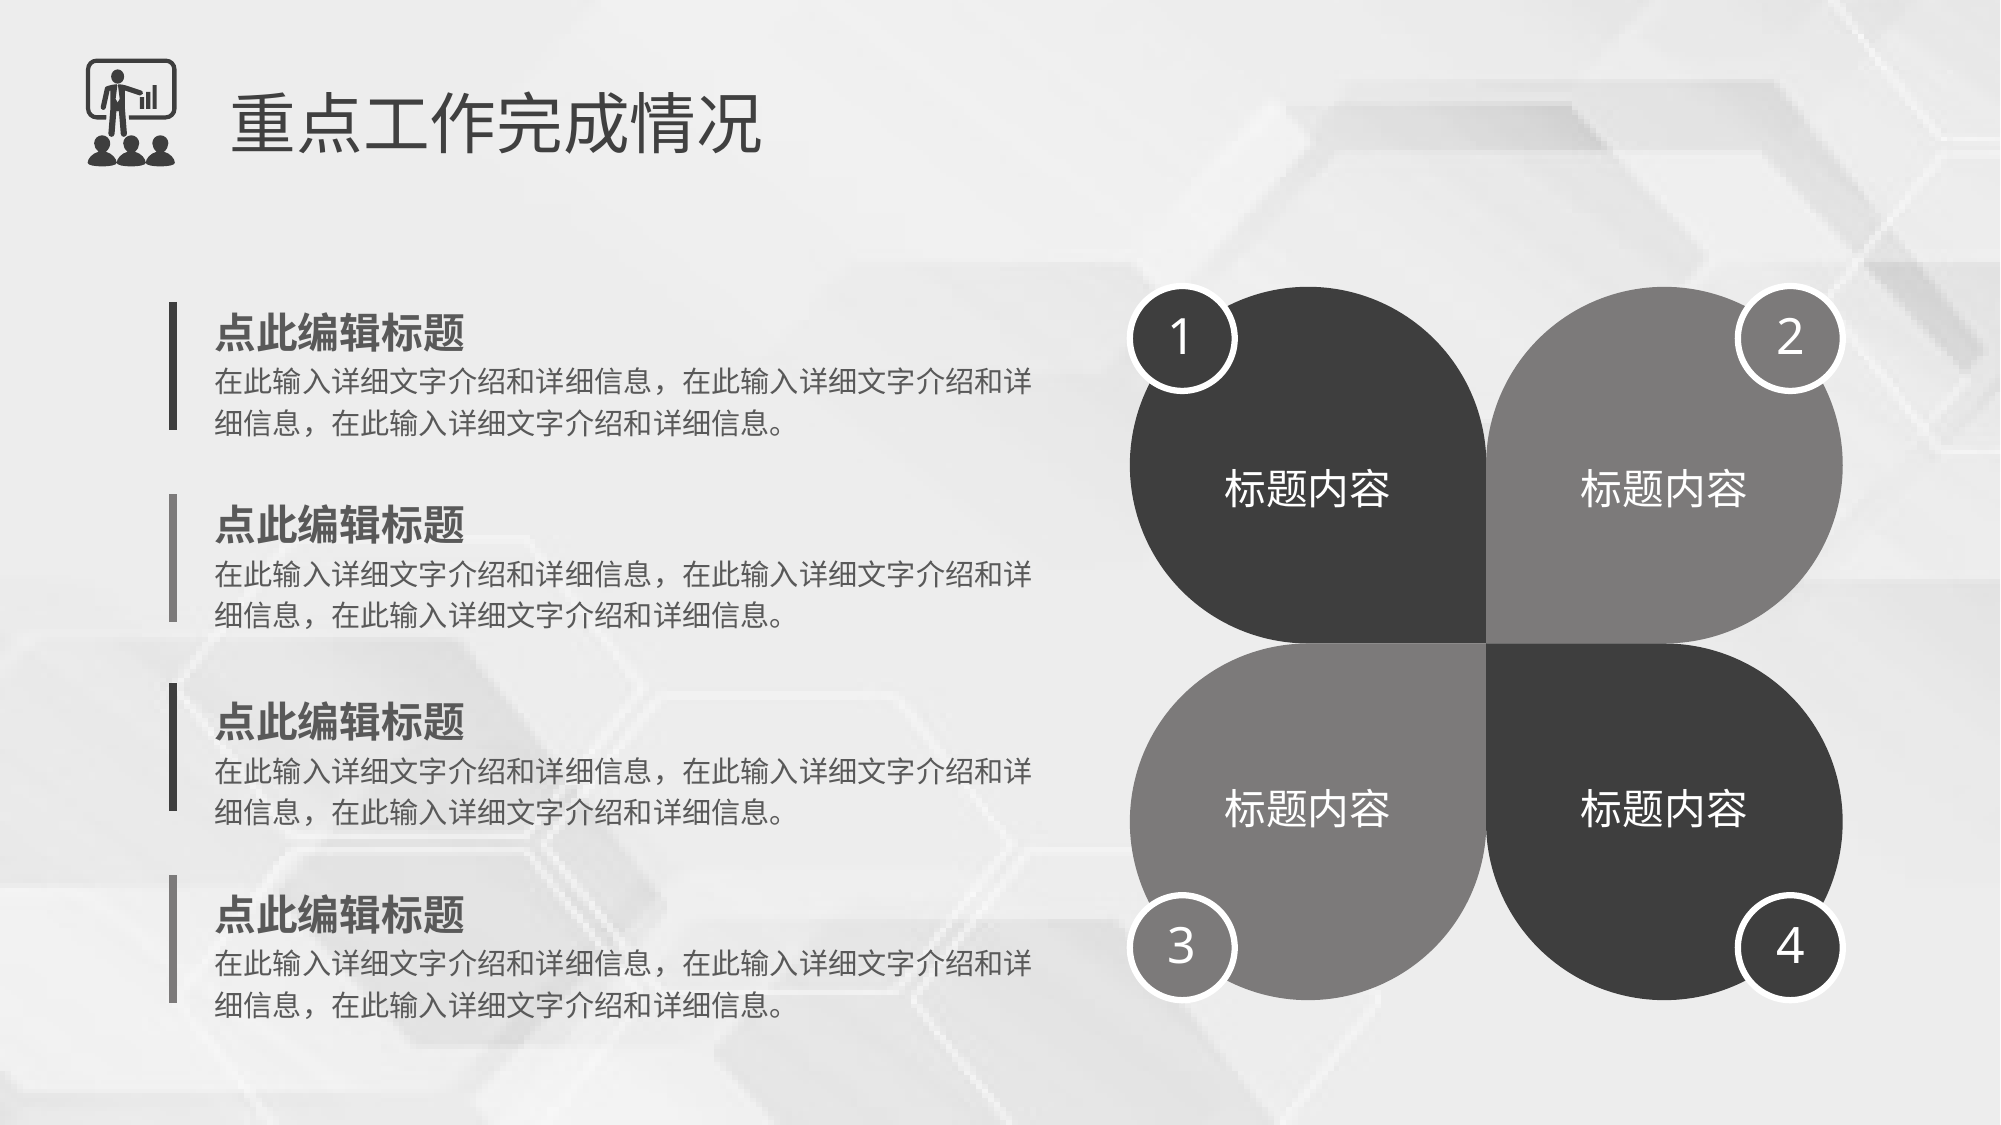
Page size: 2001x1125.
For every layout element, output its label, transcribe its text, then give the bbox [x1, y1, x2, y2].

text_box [1129, 643, 1486, 1001]
picture [0, 0, 2001, 1125]
text_box 点此编辑标题 在此输入详细文字介绍和详细信息，在此输入详细文字介绍和详细信息，在此输入详细文字介绍和详细信息。 [199, 861, 1068, 1035]
text_box 重点工作完成情况 [214, 49, 818, 194]
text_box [1486, 643, 1843, 1001]
text_box 点此编辑标题 在此输入详细文字介绍和详细信息，在此输入详细文字介绍和详细信息，在此输入详细文字介绍和详细信息。 [199, 471, 1068, 645]
text_box 点此编辑标题 在此输入详细文字介绍和详细信息，在此输入详细文字介绍和详细信息，在此输入详细文字介绍和详细信息。 [199, 668, 1068, 842]
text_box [1129, 285, 1486, 643]
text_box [1486, 285, 1843, 643]
text_box 点此编辑标题 在此输入详细文字介绍和详细信息，在此输入详细文字介绍和详细信息，在此输入详细文字介绍和详细信息。 [199, 279, 1068, 453]
